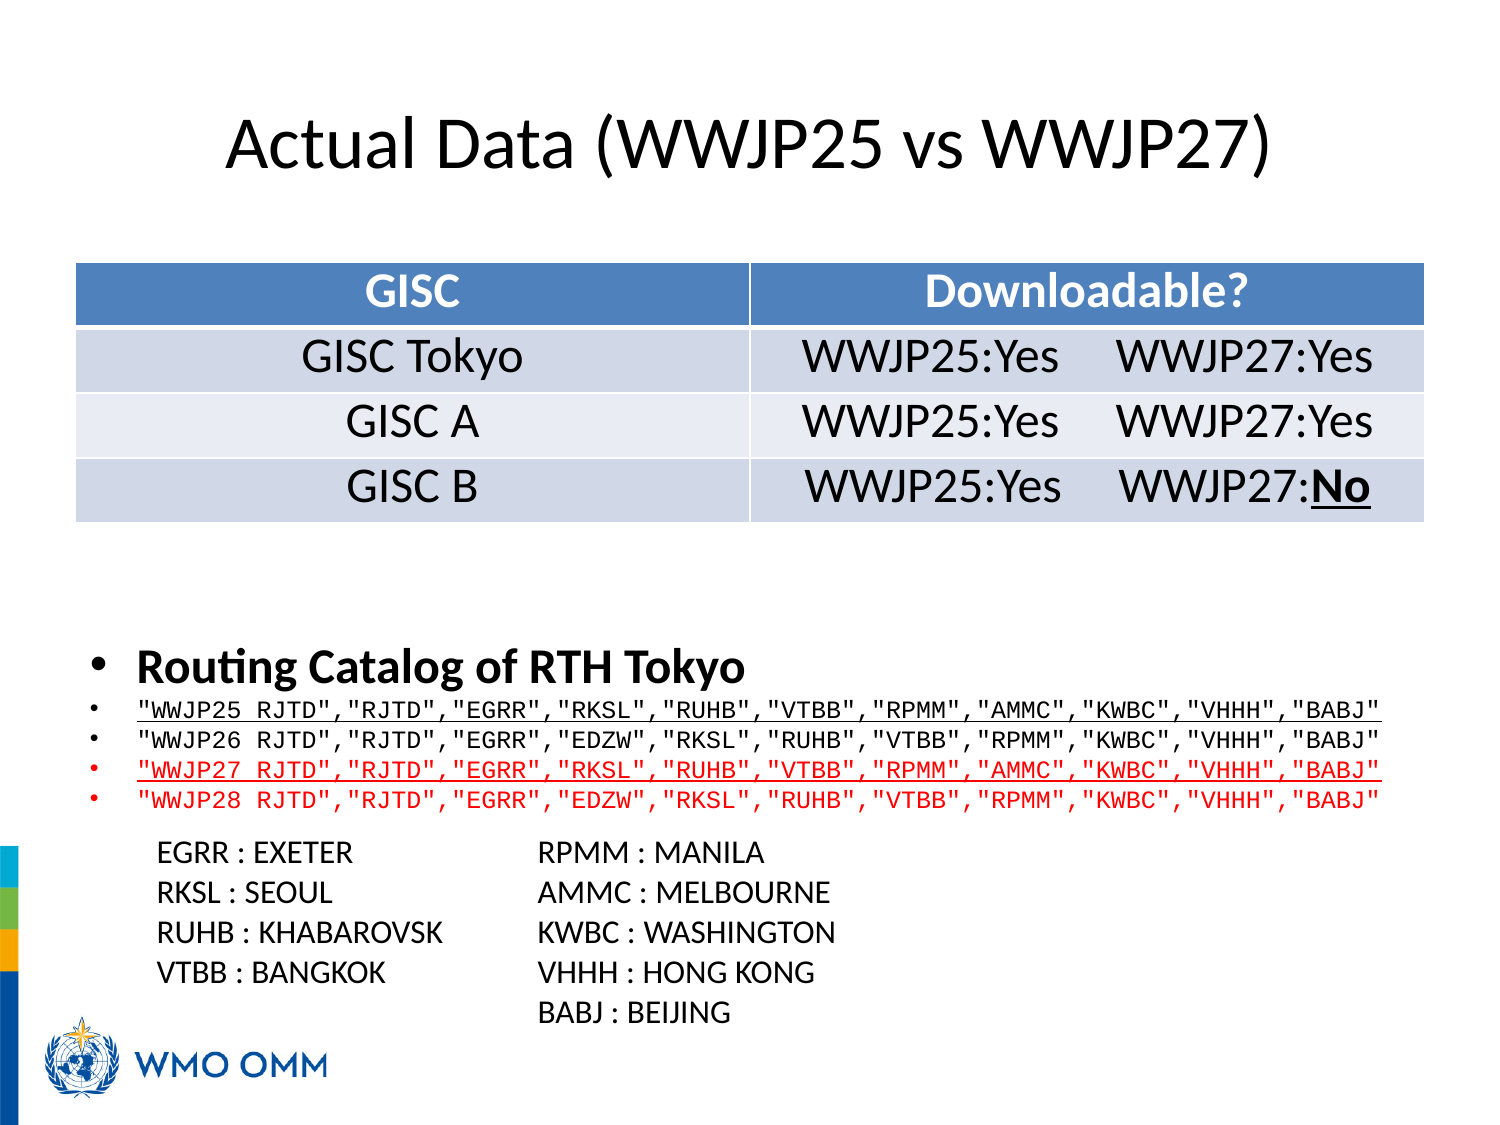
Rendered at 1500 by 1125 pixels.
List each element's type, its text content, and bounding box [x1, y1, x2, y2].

table_cell WWJP25:Yes WWJP27:No [751, 459, 1424, 522]
table_cell GISC Tokyo [76, 330, 749, 392]
table_cell WWJP25:Yes WWJP27:Yes [751, 330, 1424, 392]
table_cell GISC A [76, 394, 749, 457]
table_cell WWJP25:Yes WWJP27:Yes [751, 394, 1424, 457]
table_cell GISC B [76, 459, 749, 522]
table_header Downloadable? [751, 263, 1424, 325]
text_box Routing Catalog of RTH Tokyo "WWJP25 RJTD","RJTD","EGRR","RKSL","RUHB","VTBB","RPMM","AMMC","KWBC","VHHH","BABJ" "WWJP26 RJTD","RJTD","EGRR","EDZW","RKSL","RUHB","VTBB","RPMM","KWBC","VHHH","BABJ" "WWJP27 RJTD","RJTD","EGRR","RKSL","RUHB","VTBB","RPMM","AMMC","KWBC","VHHH","BABJ" "WWJP28 RJTD","RJTD","EGRR","EDZW","RKSL","RUHB","VTBB","RPMM","KWBC","VHHH","BABJ" [74, 625, 1425, 821]
picture [0, 845, 327, 1125]
table_header GISC [76, 263, 749, 325]
title Actual Data (WWJP25 vs WWJP27) [75, 45, 1425, 233]
text_box EGRR : EXETER RKSL : SEOUL RUHB : KHABAROVSK VTBB : BANGKOK [141, 822, 522, 998]
text_box RPMM : MANILA AMMC : MELBOURNE KWBC : WASHINGTON VHHH : HONG KONG BABJ : BEIJING [522, 822, 947, 1078]
